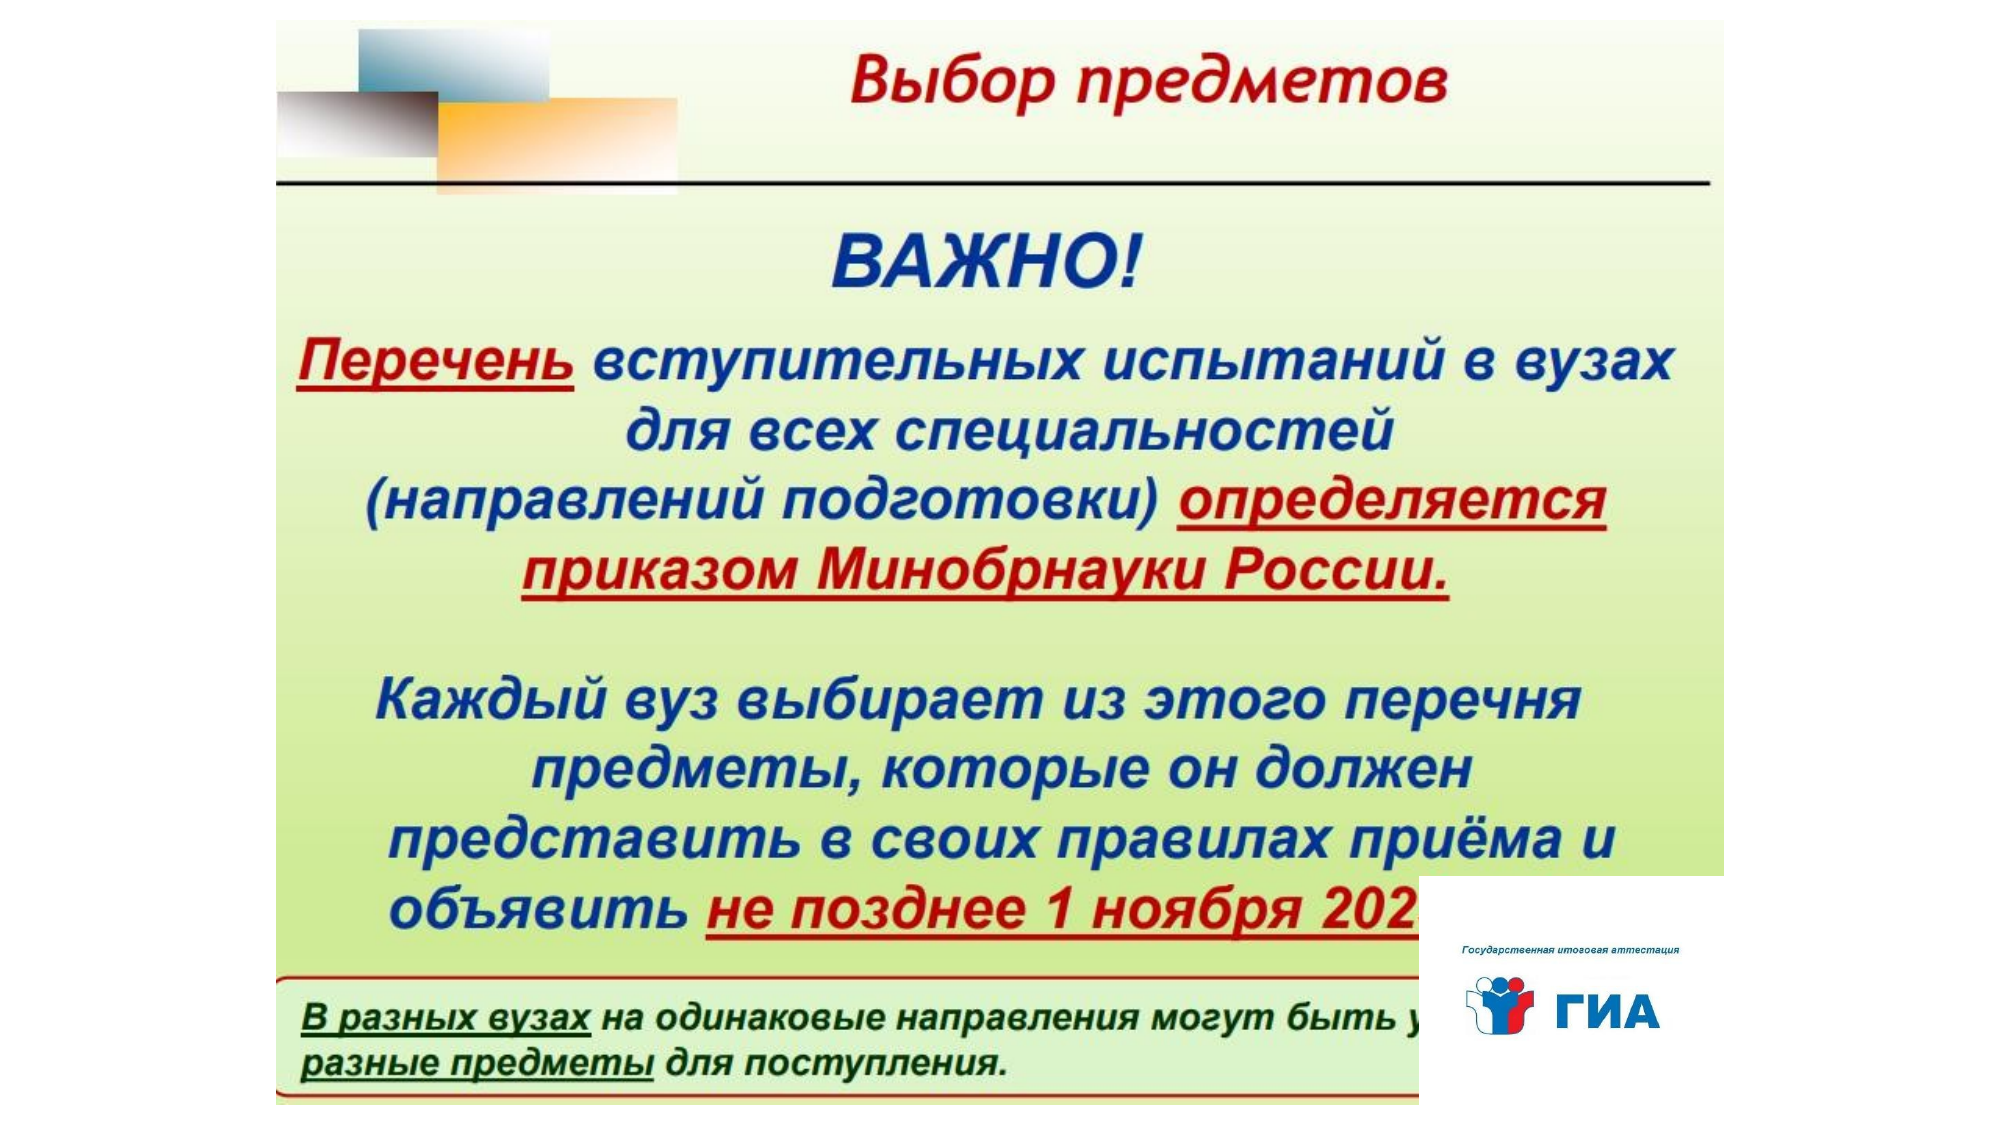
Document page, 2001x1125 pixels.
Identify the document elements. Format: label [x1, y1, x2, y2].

text_box [276, 19, 1724, 1106]
